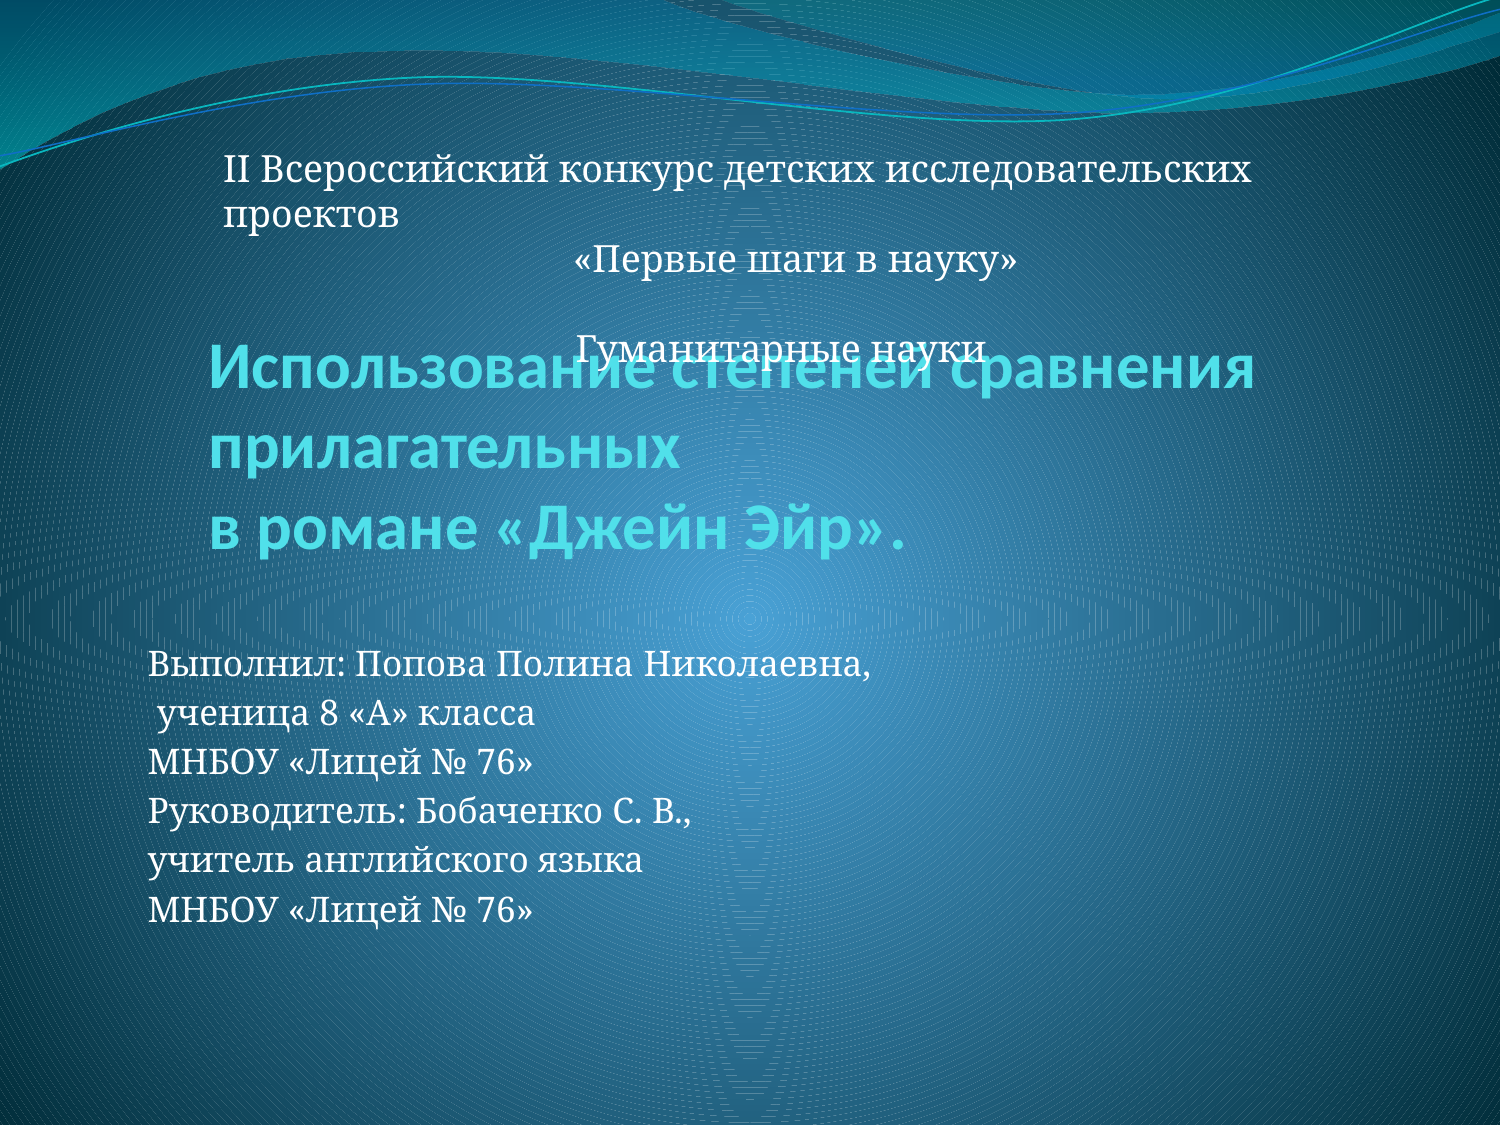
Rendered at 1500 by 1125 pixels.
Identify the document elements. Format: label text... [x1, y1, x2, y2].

text_box II Всероссийский конкурс детских исследовательских проектов «Первые шаги в науку» Гуманитарные науки [208, 137, 1355, 377]
subtitle Выполнил: Попова Полина Николаевна, ученица 8 «А» класса МНБОУ «Лицей № 76» Руководитель: Бобаченко С. В., учитель английского языка МНБОУ «Лицей № 76» [147, 633, 987, 938]
title Использование степеней сравнения прилагательных в романе «Джейн Эйр». [208, 302, 1426, 563]
